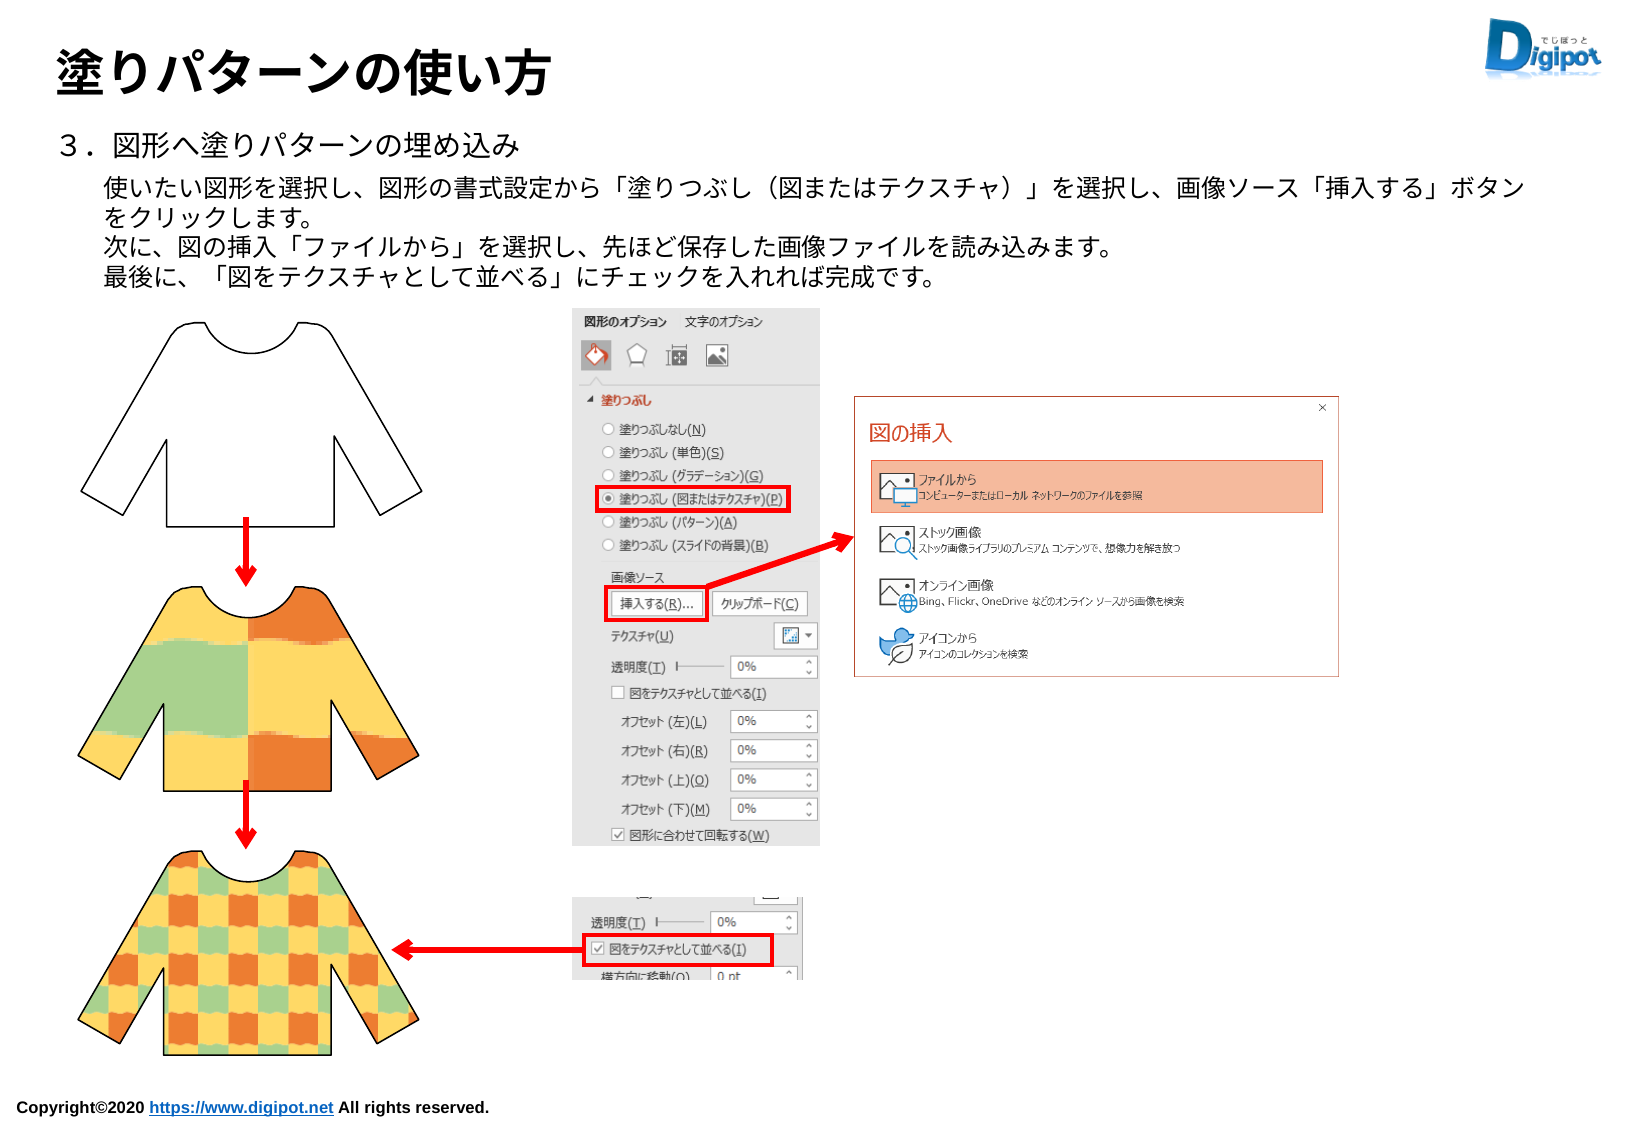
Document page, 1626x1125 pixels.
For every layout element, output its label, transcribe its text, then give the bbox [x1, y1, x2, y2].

picture [571, 308, 820, 846]
text_box [78, 586, 419, 792]
text_box ３．図形へ塗りパターンの埋め込み [39, 119, 536, 170]
text_box [81, 322, 422, 527]
text_box 塗りパターンの使い方 [40, 34, 568, 109]
picture [571, 897, 803, 980]
picture [1485, 18, 1602, 82]
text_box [706, 536, 855, 587]
text_box 使いたい図形を選択し、図形の書式設定から「塗りつぶし（図またはテクスチャ）」を選択し、画像ソース「挿入する」ボタンをクリックします。 次に、図の挿入「ファイルから」を選択し、先ほど保存した画像ファイルを読み込みます。 最後に、「図をテクスチャとして並べる」にチェックを入れれば完成です。 [88, 164, 1551, 300]
picture [854, 396, 1339, 677]
text_box [78, 851, 419, 1056]
